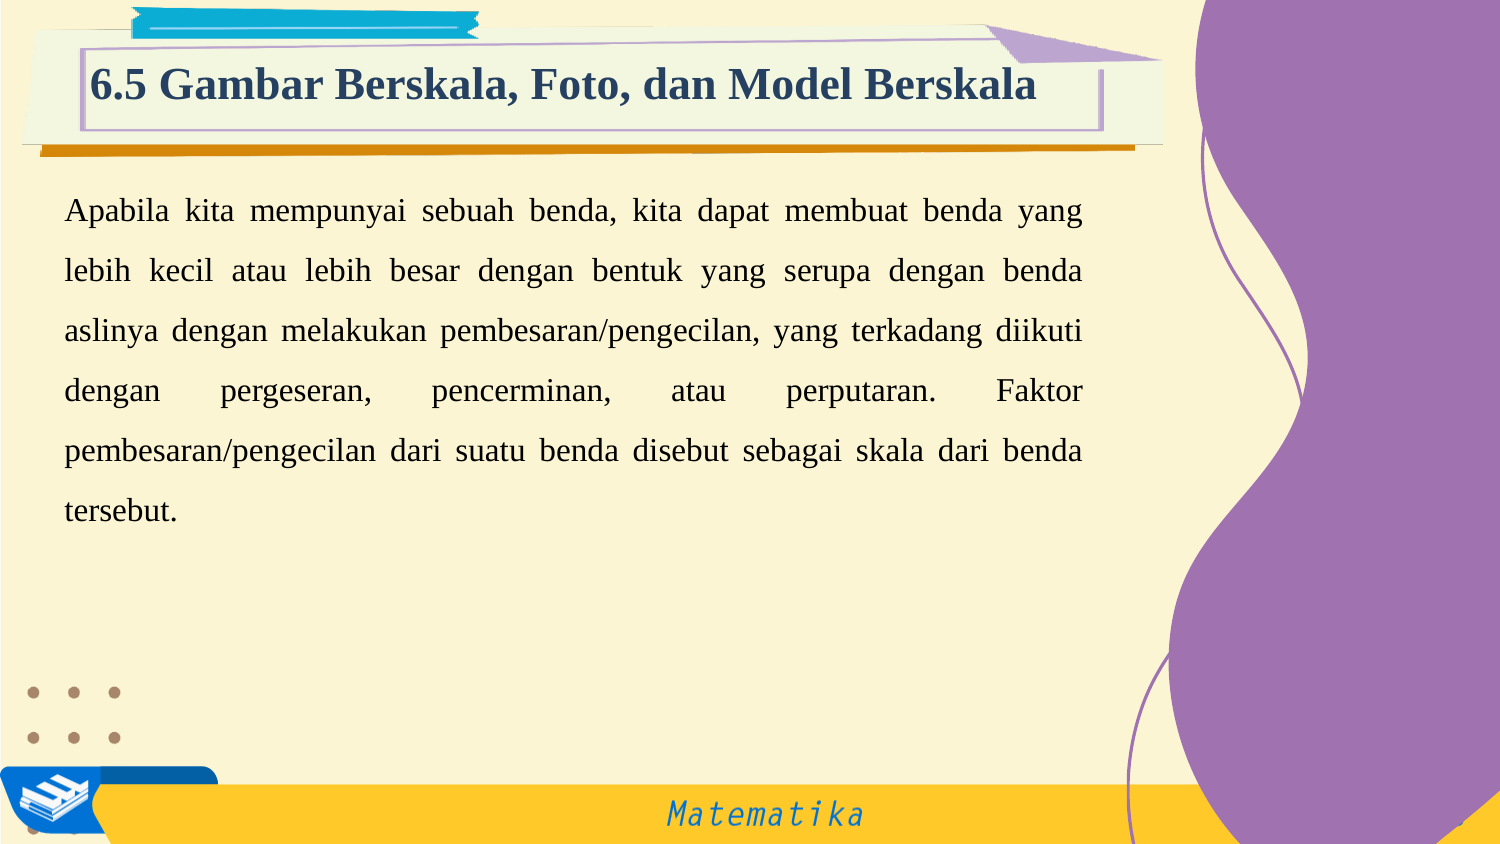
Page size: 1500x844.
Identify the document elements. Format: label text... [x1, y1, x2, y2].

picture [0, 0, 1500, 844]
text_box Apabila kita mempunyai sebuah benda, kita dapat membuat benda yang lebih kecil atau lebih besar dengan bentuk yang serupa dengan benda aslinya dengan melakukan pembesaran/pengecilan, yang terkadang diikuti dengan pergeseran, pencerminan, atau perputaran. Faktor pembesaran/pengecilan dari suatu benda disebut sebagai skala dari benda tersebut. [49, 165, 1100, 536]
